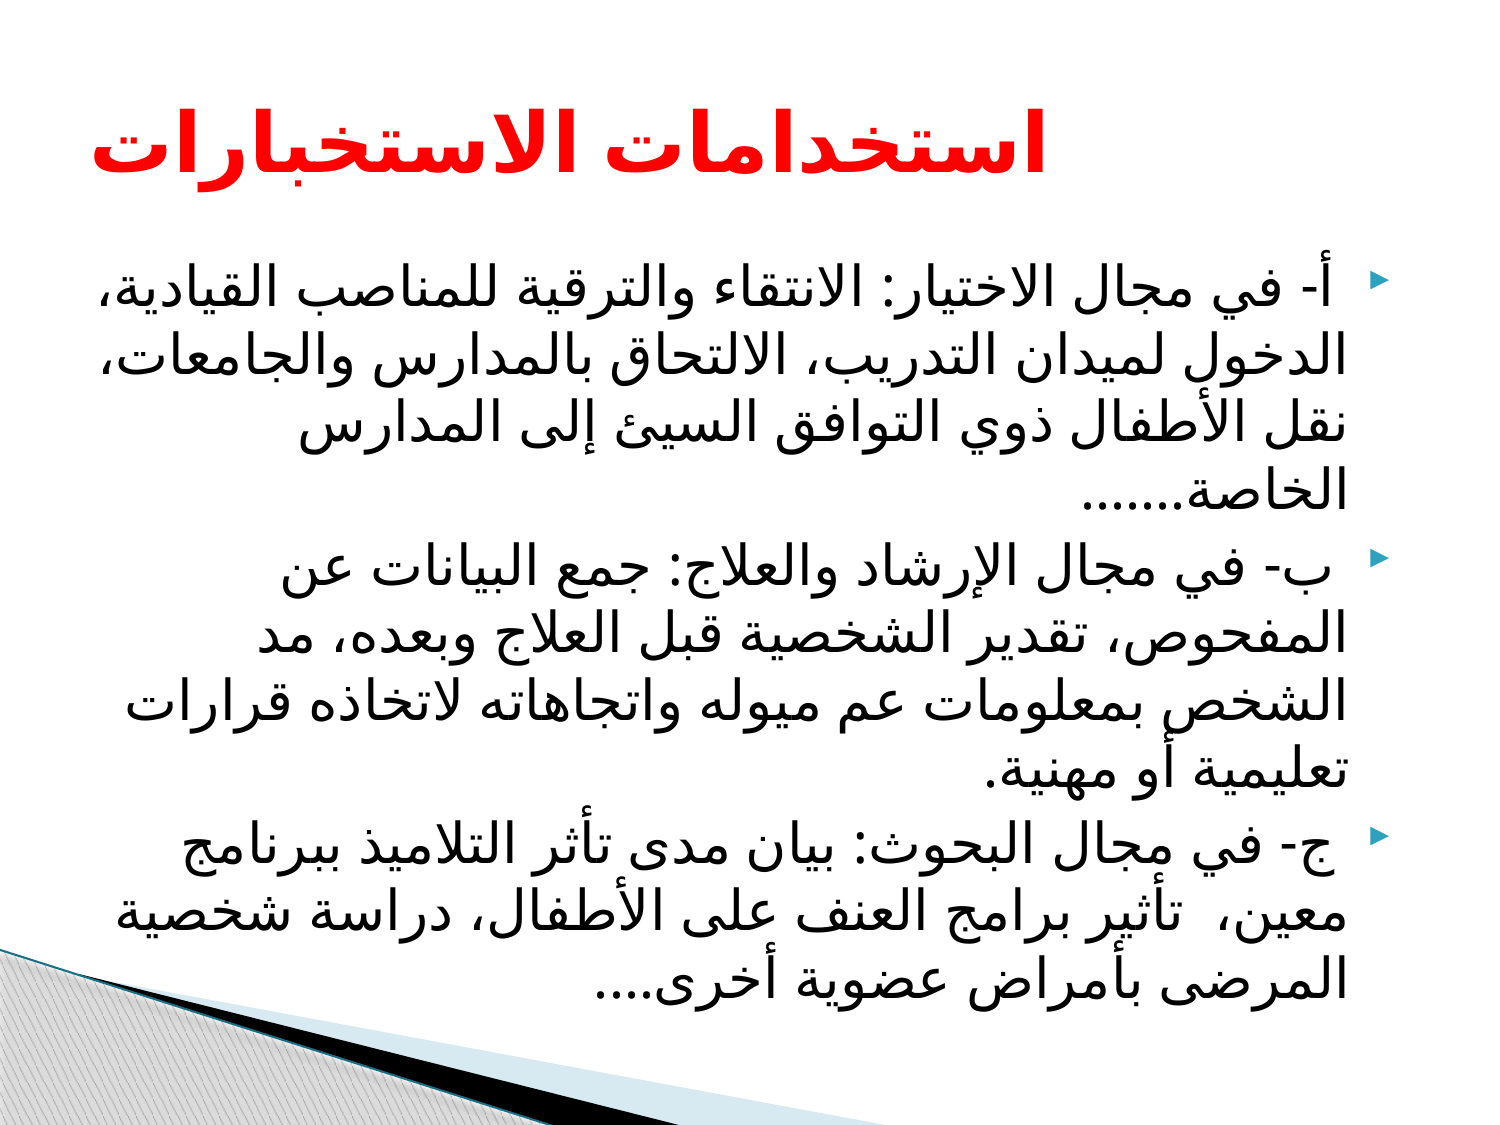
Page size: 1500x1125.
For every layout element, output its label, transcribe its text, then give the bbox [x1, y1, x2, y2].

title استخدامات الاستخبارات [75, 45, 1425, 233]
list أ- في مجال الاختيار: الانتقاء والترقية للمناصب القيادية، الدخول لميدان التدريب، الالتحاق بالمدارس والجامعات، نقل الأطفال ذوي التوافق السيئ إلى المدارس الخاصة....... ب- في مجال الإرشاد والعلاج: جمع البيانات عن المفحوص، تقدير الشخصية قبل العلاج وبعده، مد الشخص بمعلومات عم ميوله واتجاهاته لاتخاذه قرارات تعليمية أو مهنية. ج- في مجال البحوث: بيان مدى تأثر التلاميذ ببرنامج معين، تأثير برامج العنف على الأطفال، دراسة شخصية المرضى بأمراض عضوية أخرى.... [75, 243, 1425, 986]
